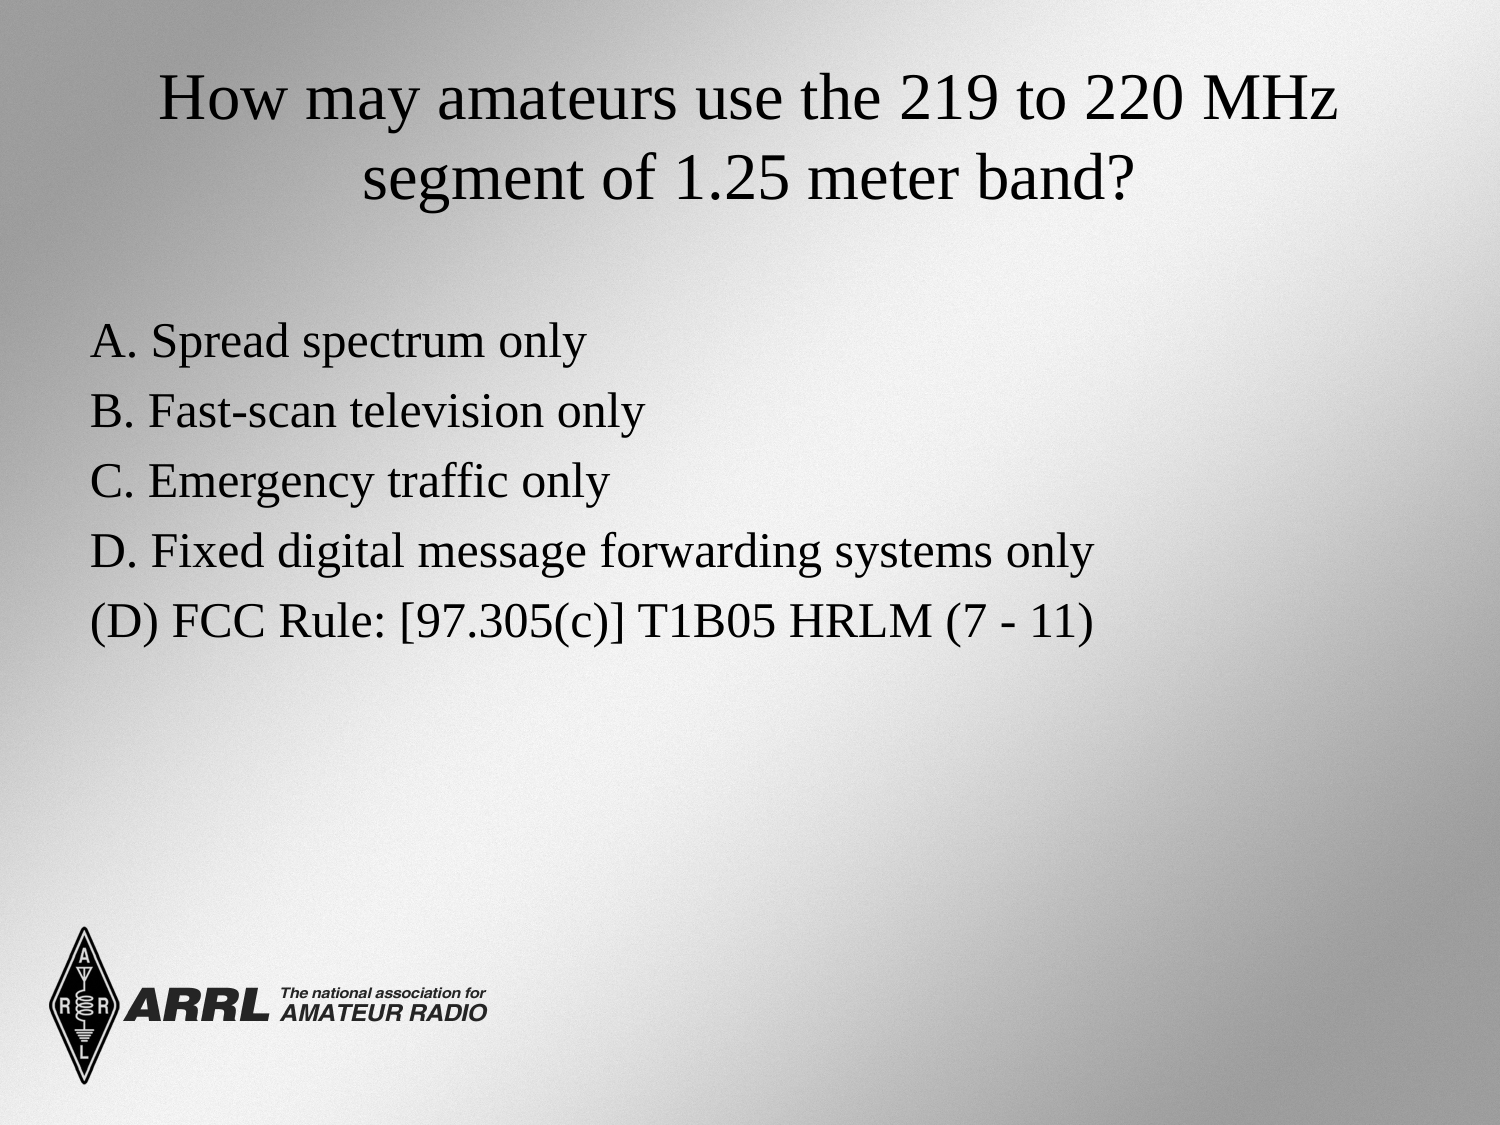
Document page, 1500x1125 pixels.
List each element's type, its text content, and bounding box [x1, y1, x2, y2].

list A. Spread spectrum only B. Fast-scan television only C. Emergency traffic only D. Fixed digital message forwarding systems only (D) FCC Rule: [97.305(c)] T1B05 HRLM (7 - 11) [75, 299, 1425, 1005]
picture [0, 0, 1500, 1125]
title How may amateurs use the 219 to 220 MHz segment of 1.25 meter band? [75, 45, 1425, 233]
